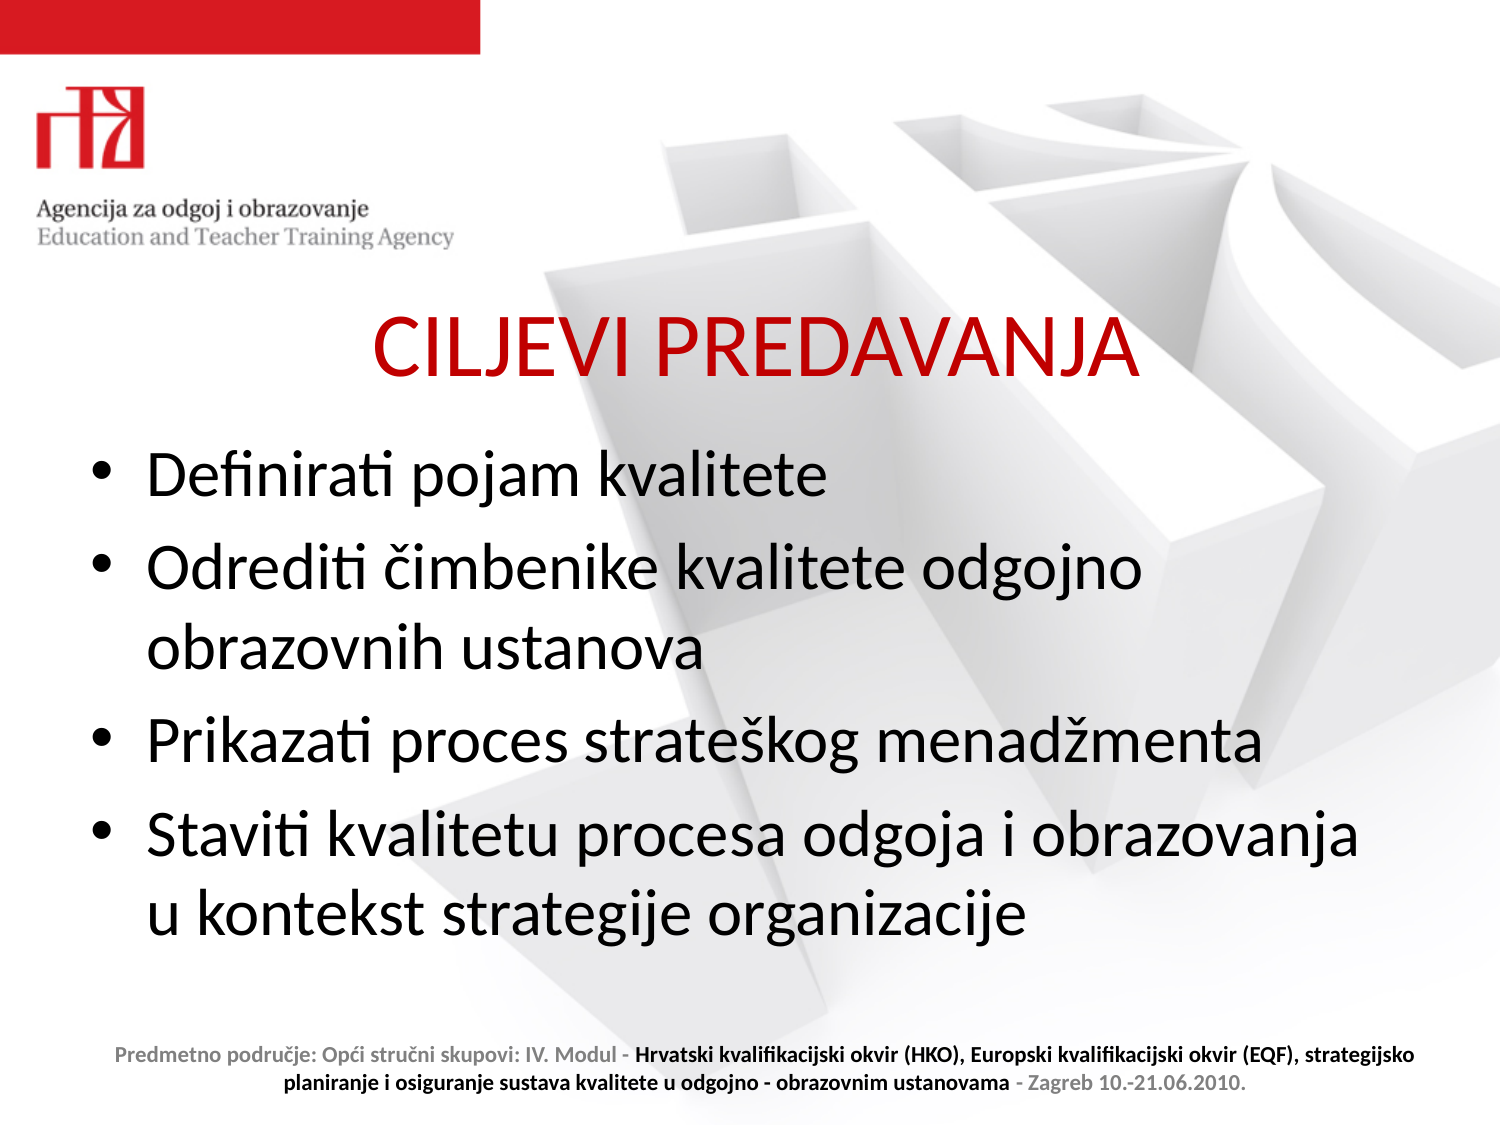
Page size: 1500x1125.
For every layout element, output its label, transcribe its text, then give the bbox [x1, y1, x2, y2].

title CILJEVI PREDAVANJA [82, 246, 1432, 434]
picture [0, 0, 1500, 1125]
list Definirati pojam kvalitete Odrediti čimbenike kvalitete odgojno obrazovnih ustanova Prikazati proces strateškog menadžmenta Staviti kvalitetu procesa odgoja i obrazovanja u kontekst strategije organizacije [75, 421, 1425, 1005]
